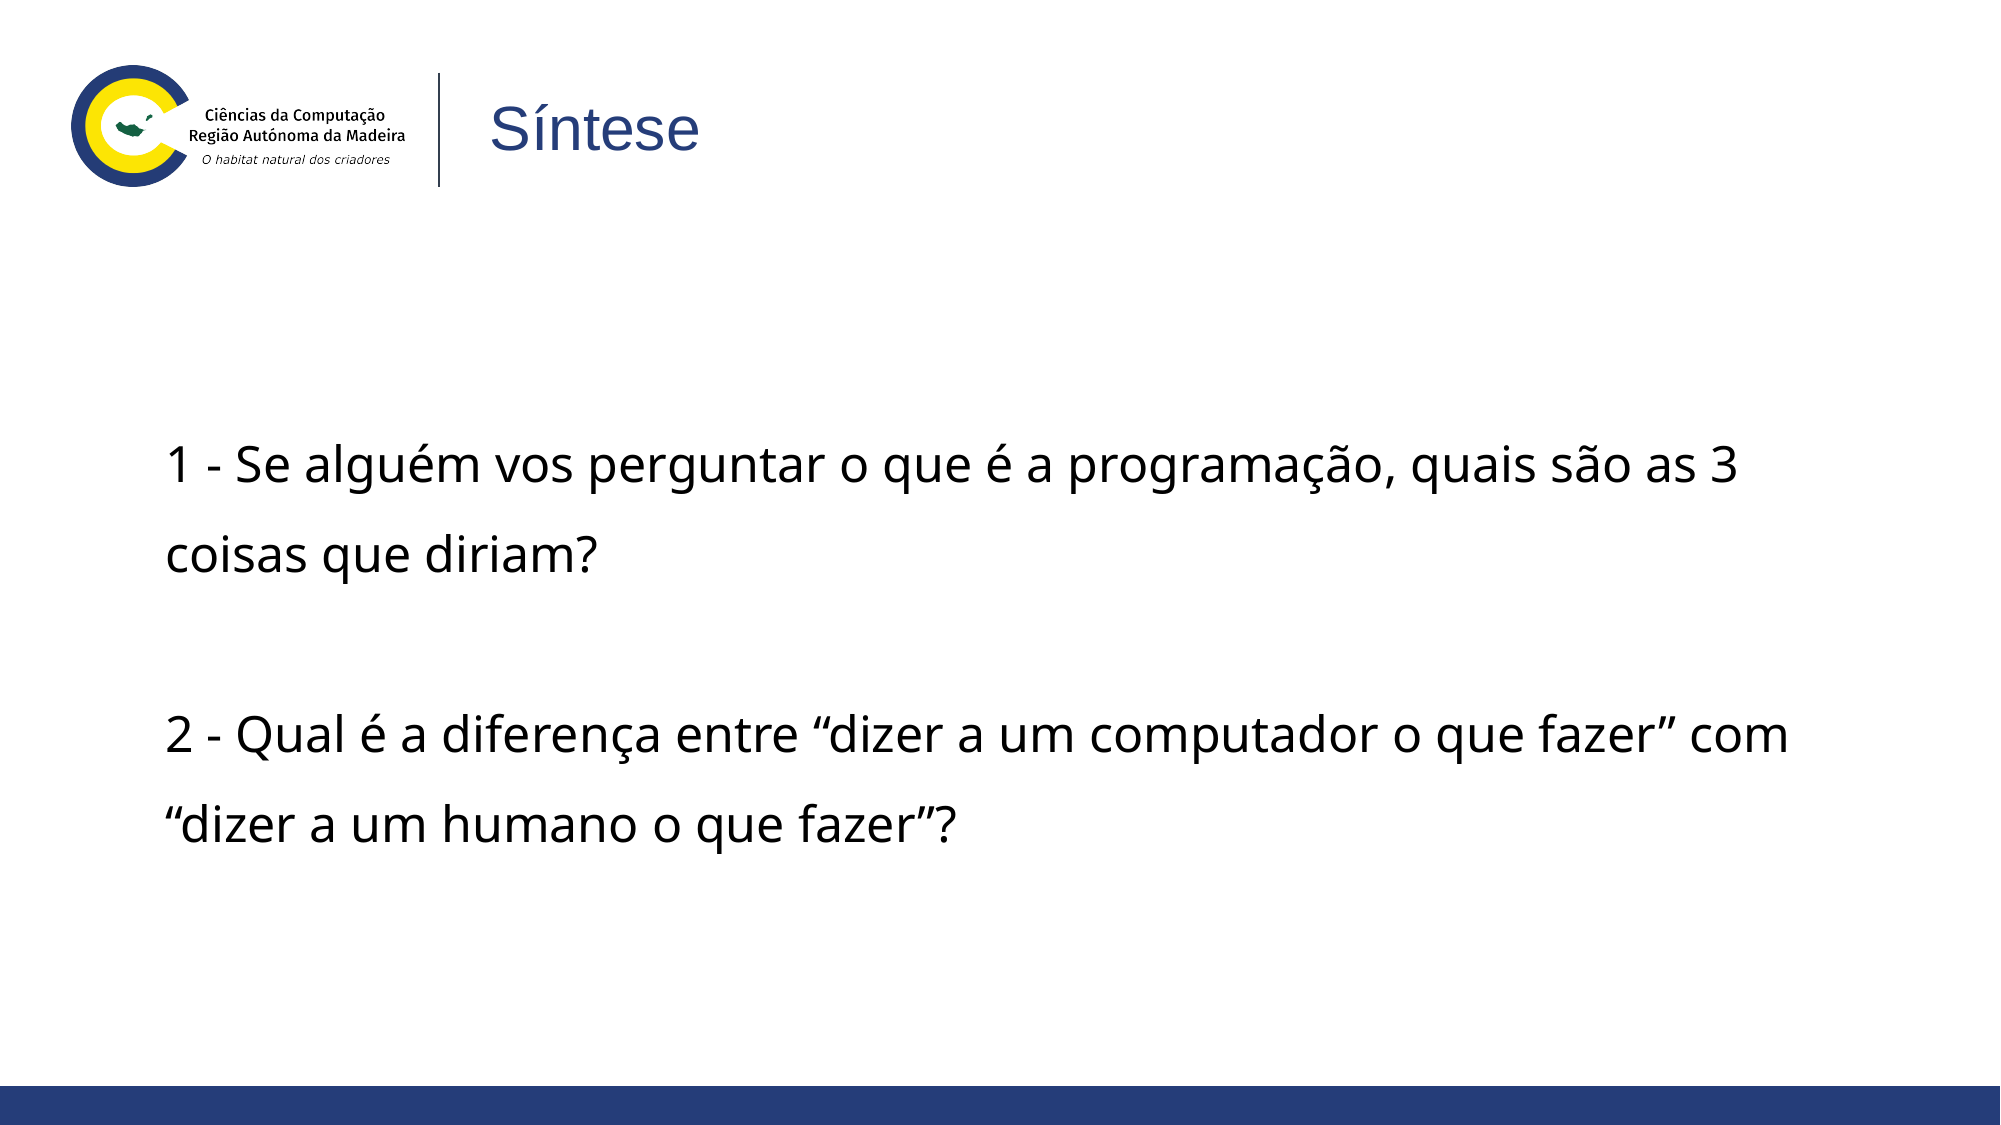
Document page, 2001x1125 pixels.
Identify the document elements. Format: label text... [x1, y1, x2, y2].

text_box 1 - Se alguém vos perguntar o que é a programação, quais são as 3 coisas que diriam? 2 - Qual é a diferença entre “dizer a um computador o que fazer” com “dizer a um humano o que fazer”? [150, 395, 1850, 860]
text_box [0, 1085, 2000, 1125]
text_box Síntese [474, 80, 717, 171]
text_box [71, 65, 440, 188]
